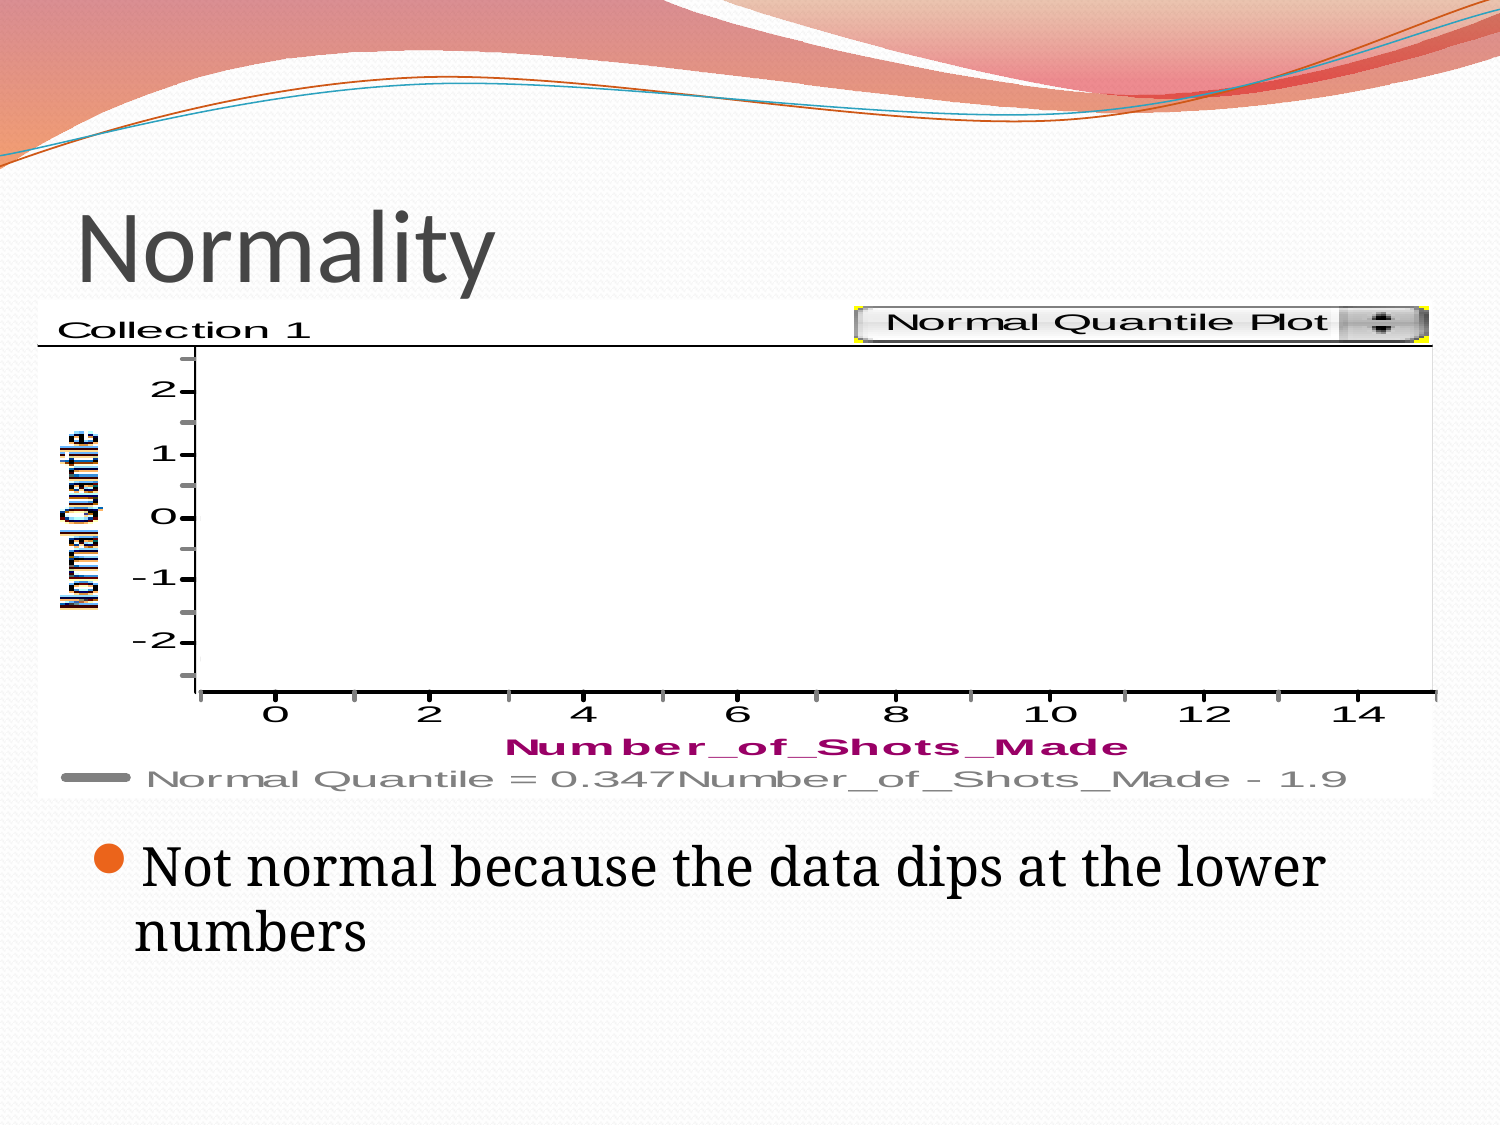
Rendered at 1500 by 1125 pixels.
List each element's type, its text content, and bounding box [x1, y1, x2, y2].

title Normality [75, 115, 1425, 299]
list Not normal because the data dips at the lower numbers [75, 825, 1425, 1100]
picture [37, 299, 1438, 801]
